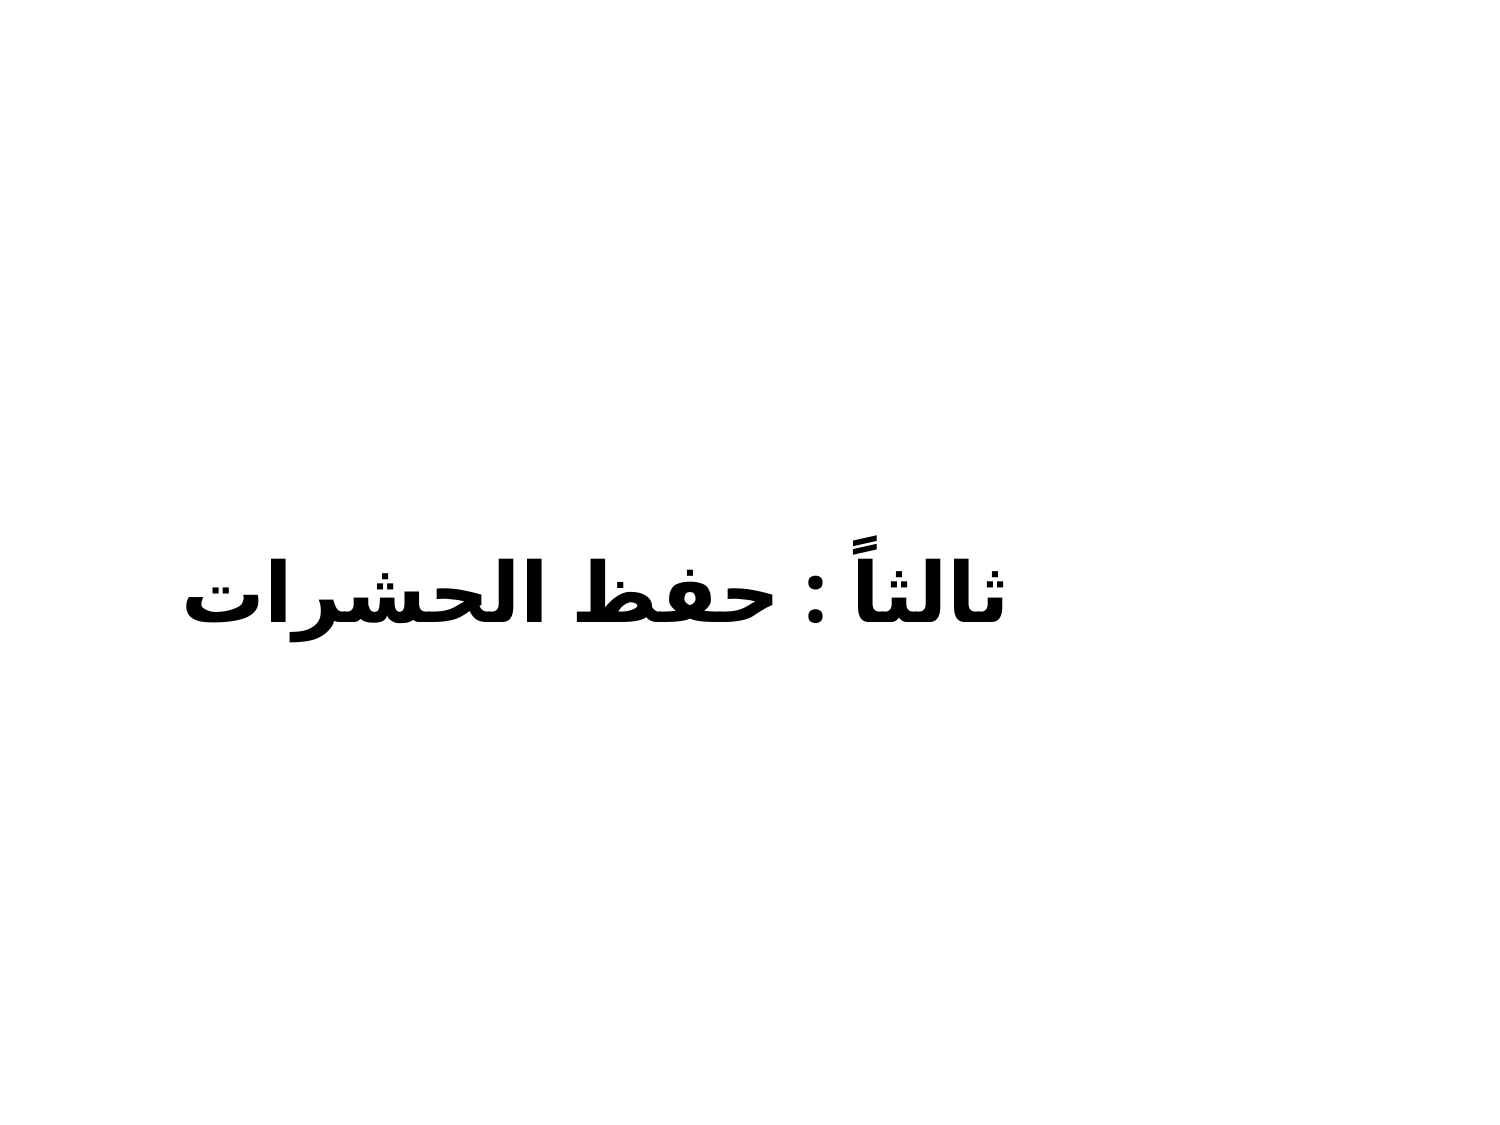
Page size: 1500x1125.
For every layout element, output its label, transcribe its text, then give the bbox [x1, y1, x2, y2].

text_box ثالثاً : حفظ الحشرات [166, 532, 1025, 647]
